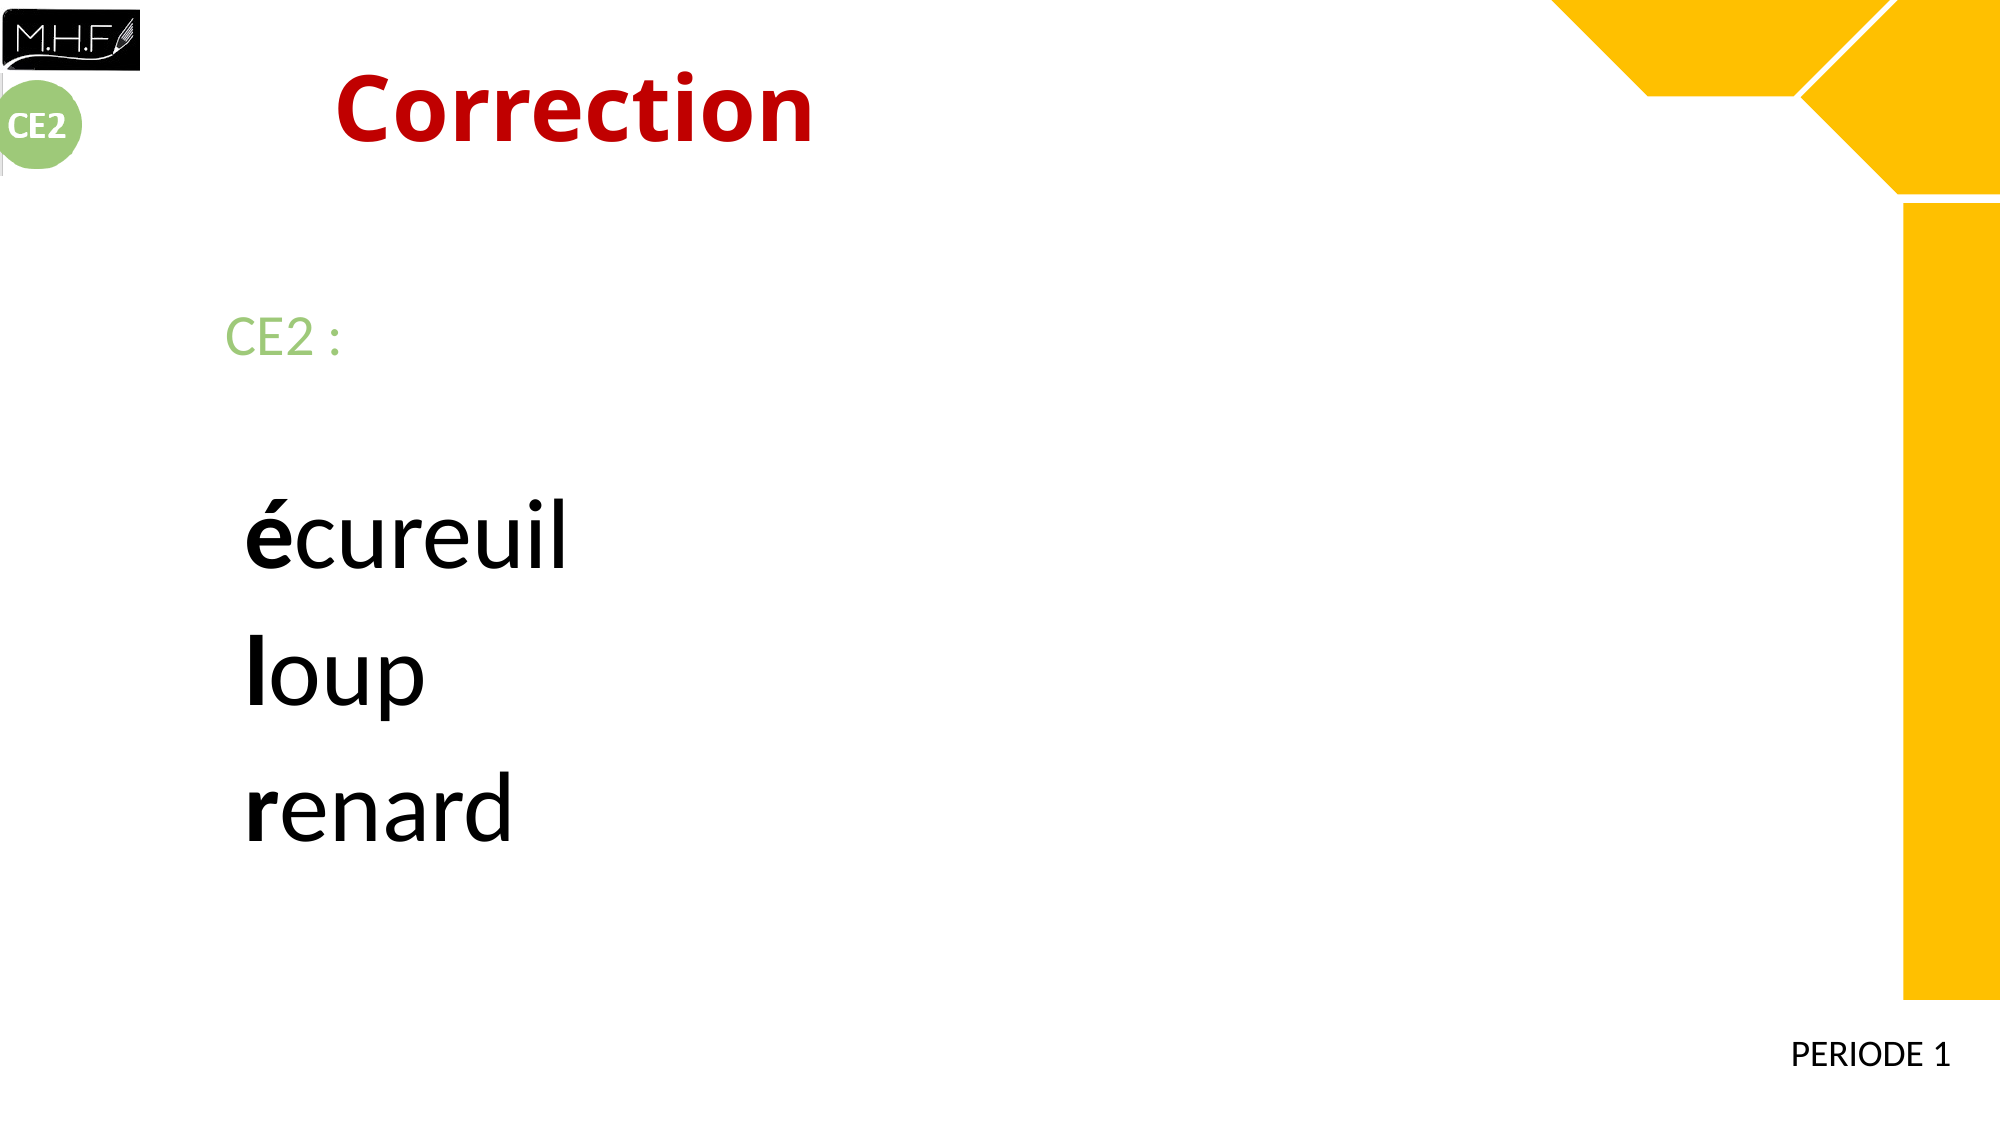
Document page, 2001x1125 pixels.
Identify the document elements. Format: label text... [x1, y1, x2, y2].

text_box [1549, 0, 1892, 98]
text_box PERIODE 1 [1362, 1021, 1967, 1125]
title Correction [318, 3, 1865, 221]
text_box [1799, 0, 2000, 196]
picture [0, 7, 140, 176]
text_box CE2 : écureuil loup renard [210, 298, 1033, 1012]
text_box [1902, 202, 2000, 1001]
